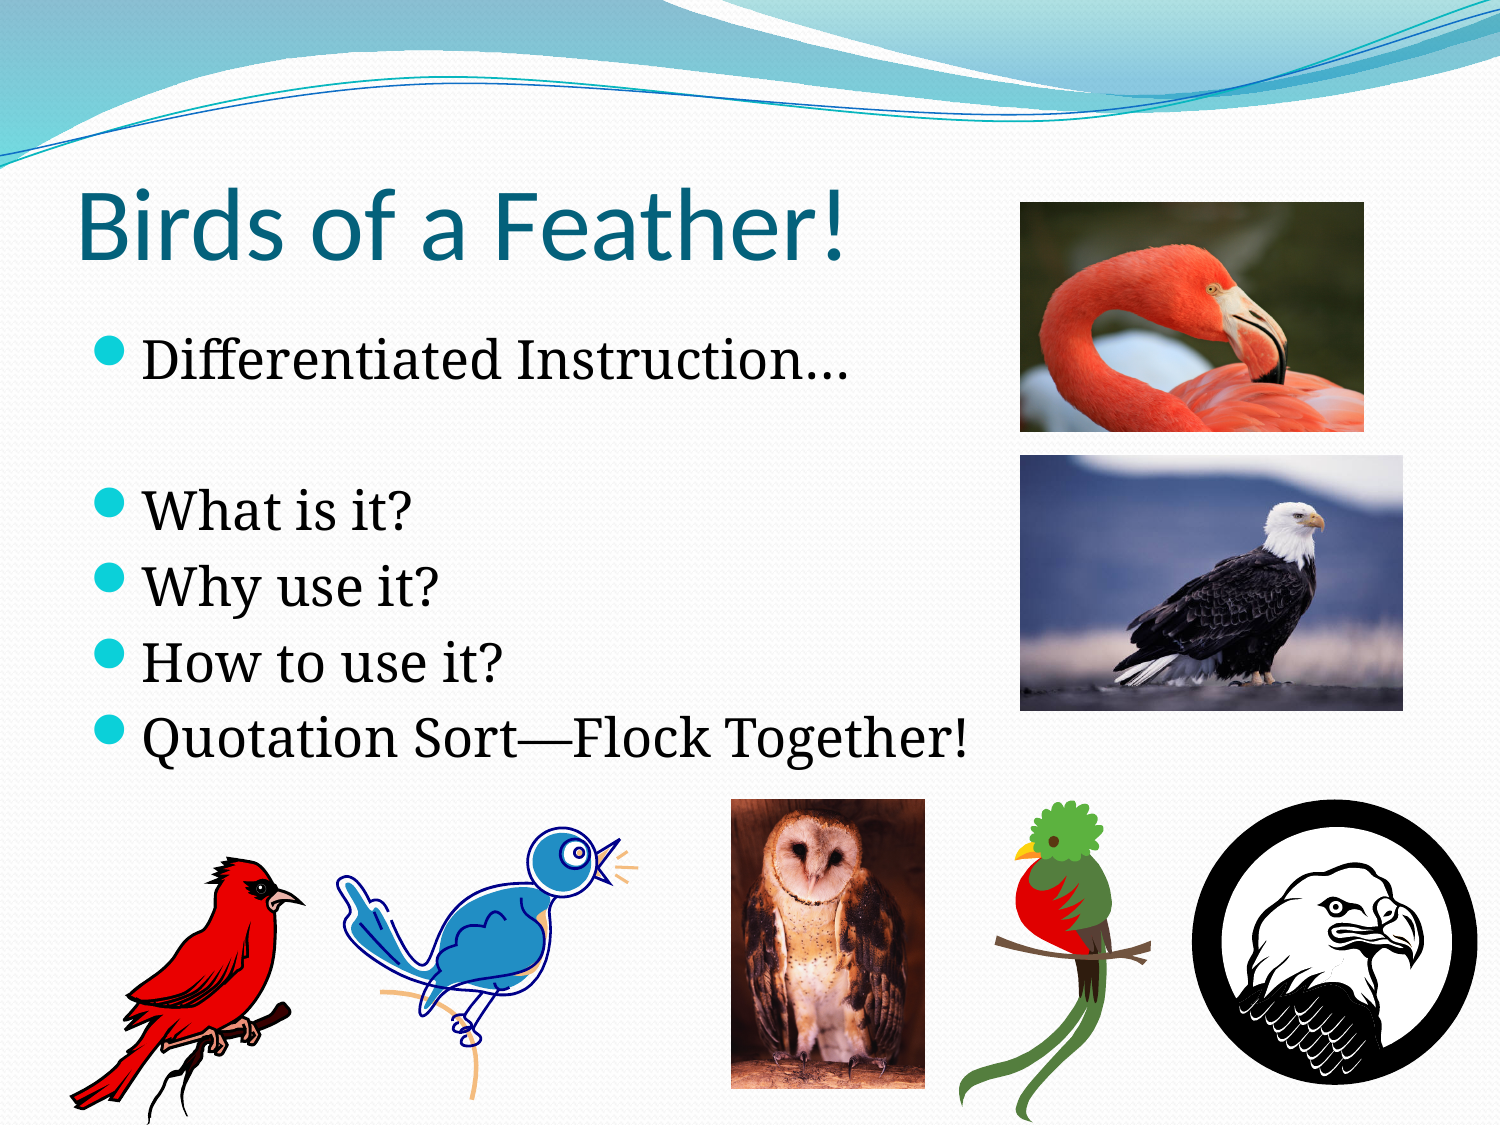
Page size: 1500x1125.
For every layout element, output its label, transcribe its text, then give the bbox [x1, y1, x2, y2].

picture [1019, 455, 1404, 711]
picture [1191, 799, 1478, 1089]
list Differentiated Instruction… What is it? Why use it? How to use it? Quotation Sort—Flock Together! [74, 317, 1426, 1038]
picture [731, 799, 925, 1089]
picture [1019, 202, 1364, 432]
picture [335, 826, 639, 1101]
picture [957, 799, 1153, 1124]
title Birds of a Feather! [74, 93, 1426, 282]
picture [68, 856, 307, 1125]
